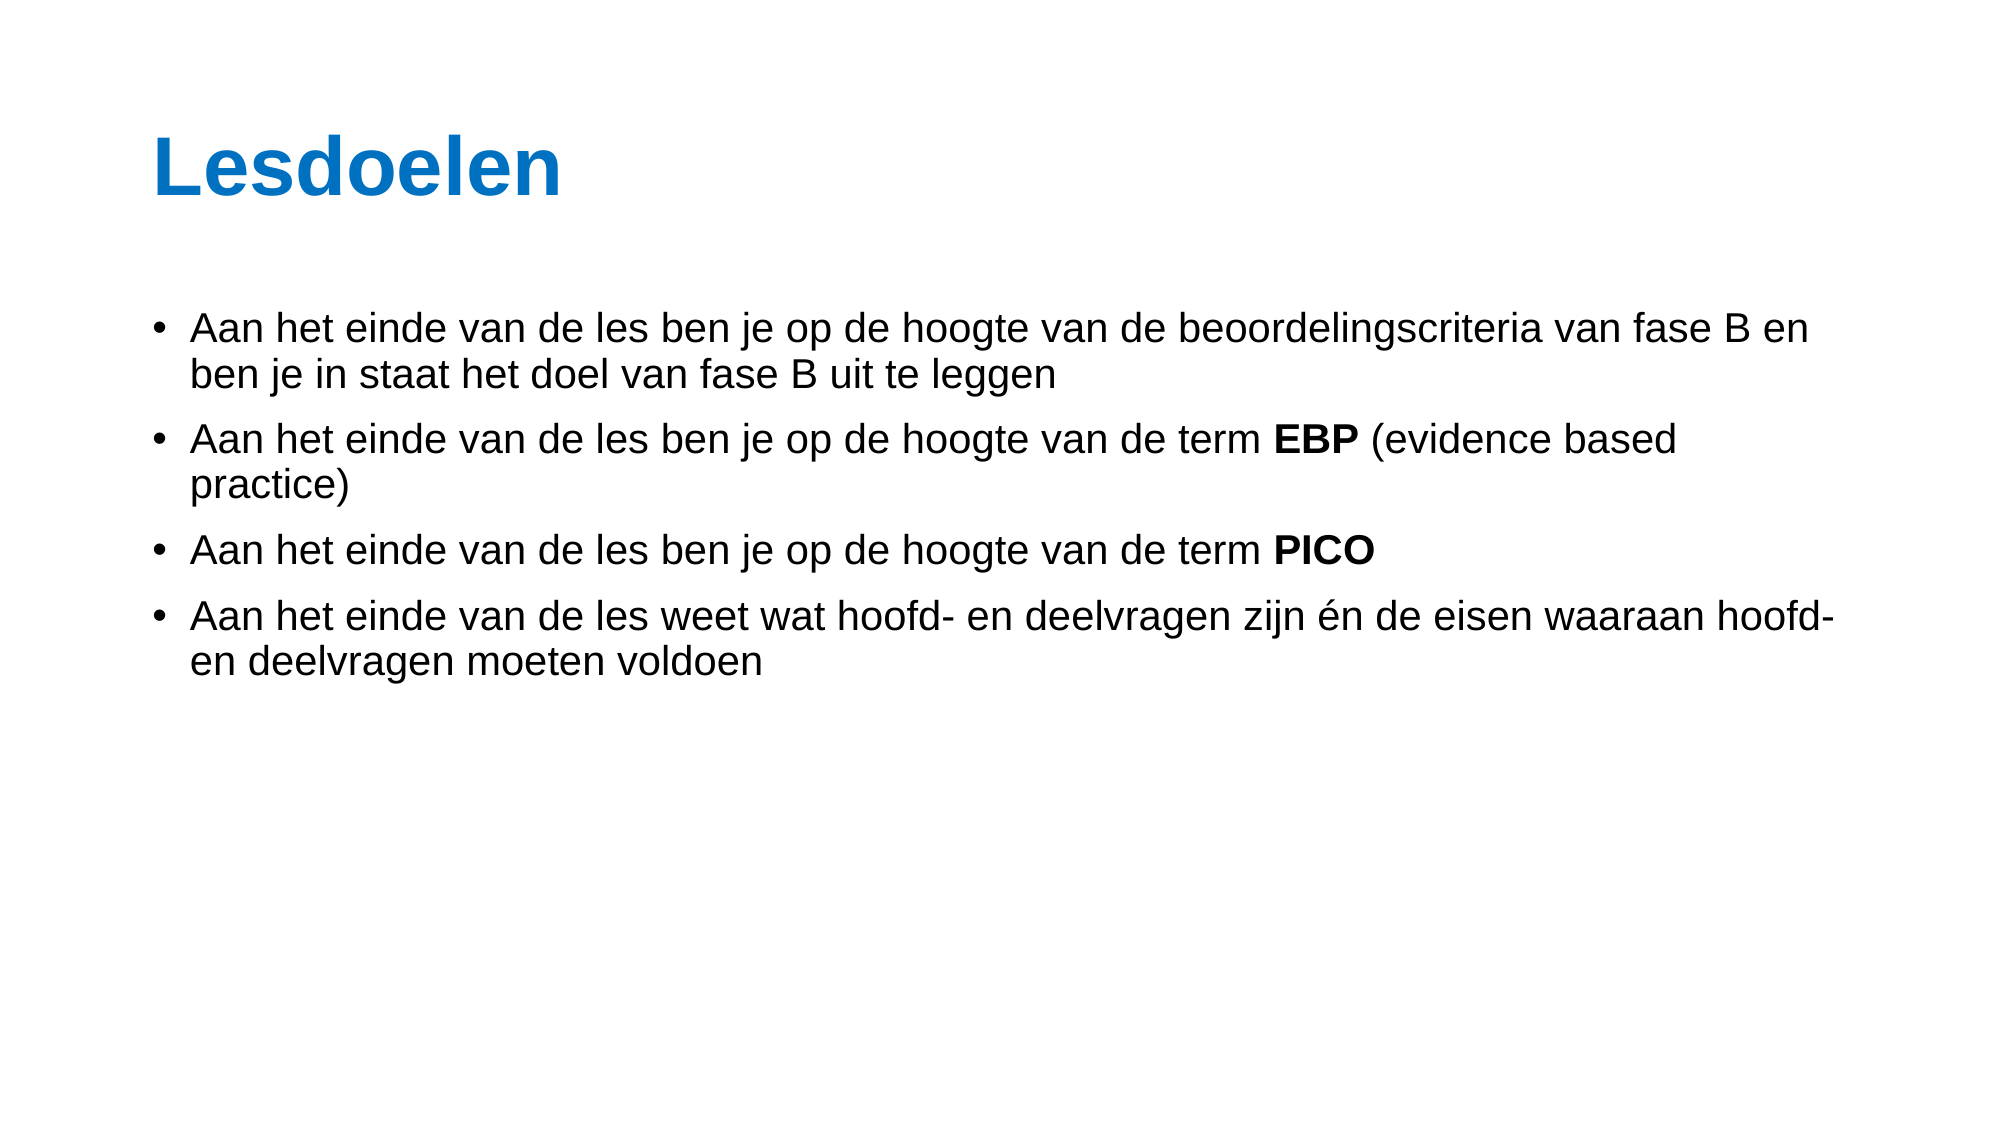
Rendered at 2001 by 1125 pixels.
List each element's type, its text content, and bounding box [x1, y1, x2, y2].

title Lesdoelen [137, 59, 1863, 278]
list Aan het einde van de les ben je op de hoogte van de beoordelingscriteria van fase B en ben je in staat het doel van fase B uit te leggen Aan het einde van de les ben je op de hoogte van de term EBP (evidence based practice) Aan het einde van de les ben je op de hoogte van de term PICO Aan het einde van de les weet wat hoofd- en deelvragen zijn én de eisen waaraan hoofd- en deelvragen moeten voldoen [137, 299, 1863, 1014]
